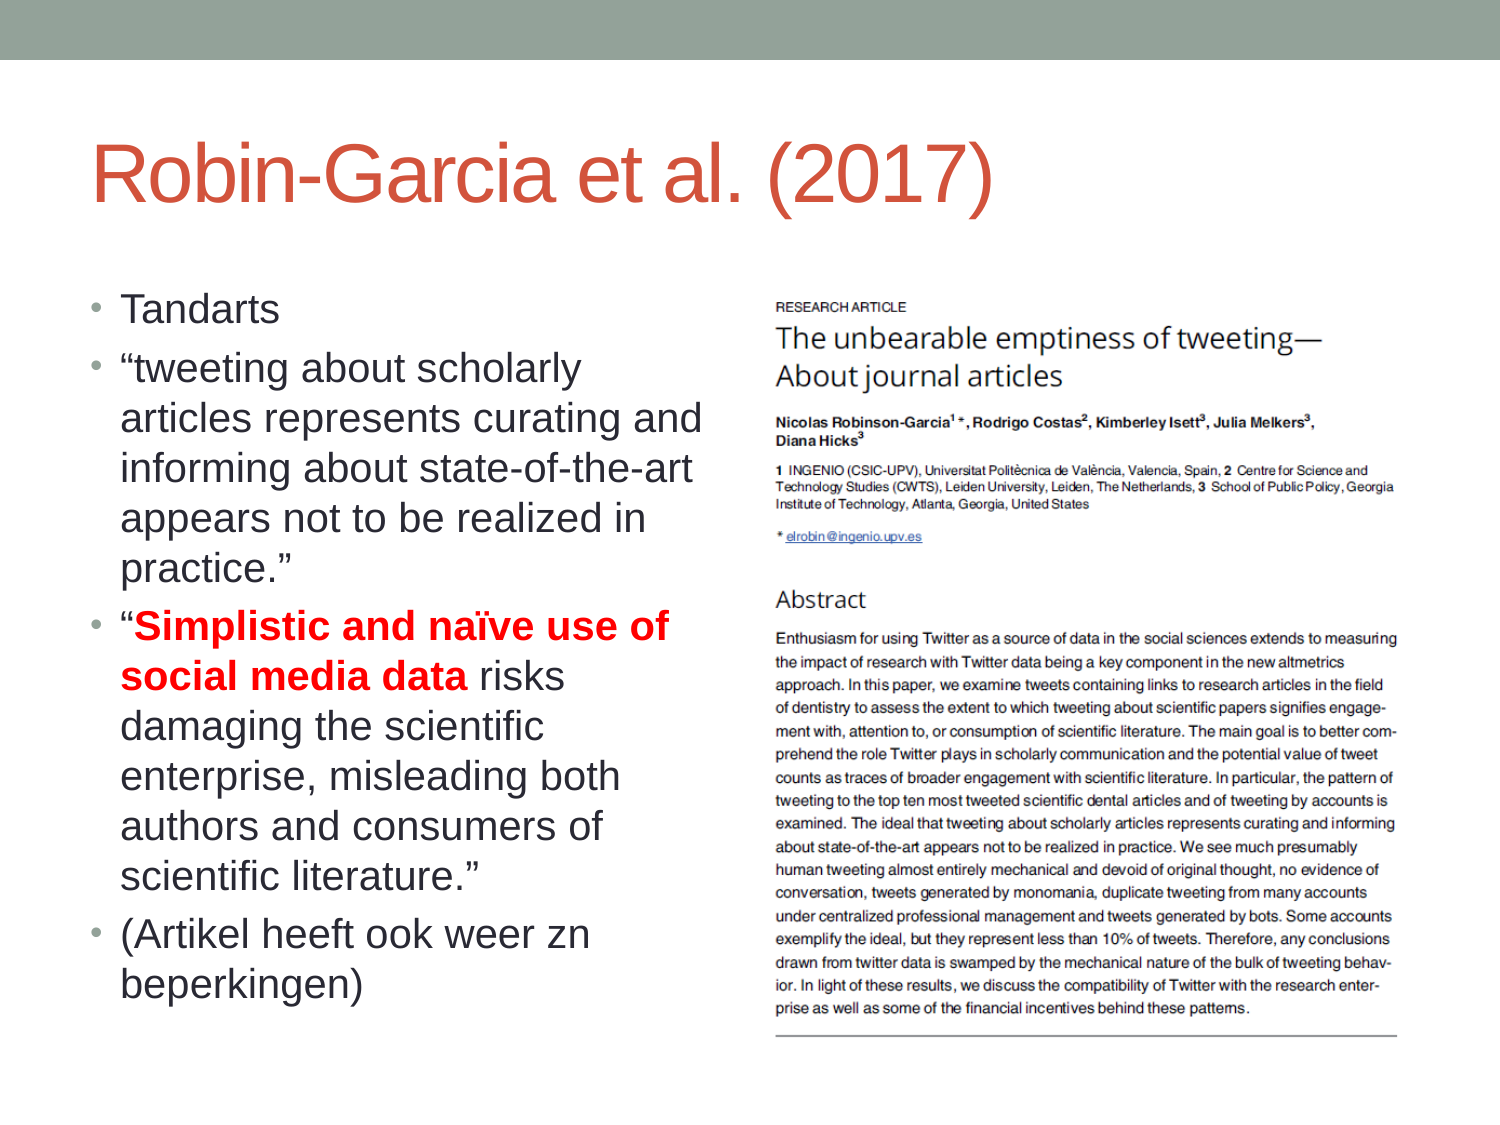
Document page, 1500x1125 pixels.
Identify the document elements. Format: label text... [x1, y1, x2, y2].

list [765, 274, 1423, 1049]
list Tandarts “tweeting about scholarly articles represents curating and informing about state-of-the-art appears not to be realized in practice.” “Simplistic and naïve use of social media data risks damaging the scientific enterprise, misleading both authors and consumers of scientific literature.” (Artikel heeft ook weer zn beperkingen) [75, 274, 738, 1049]
title Robin-Garcia et al. (2017) [75, 87, 1425, 250]
